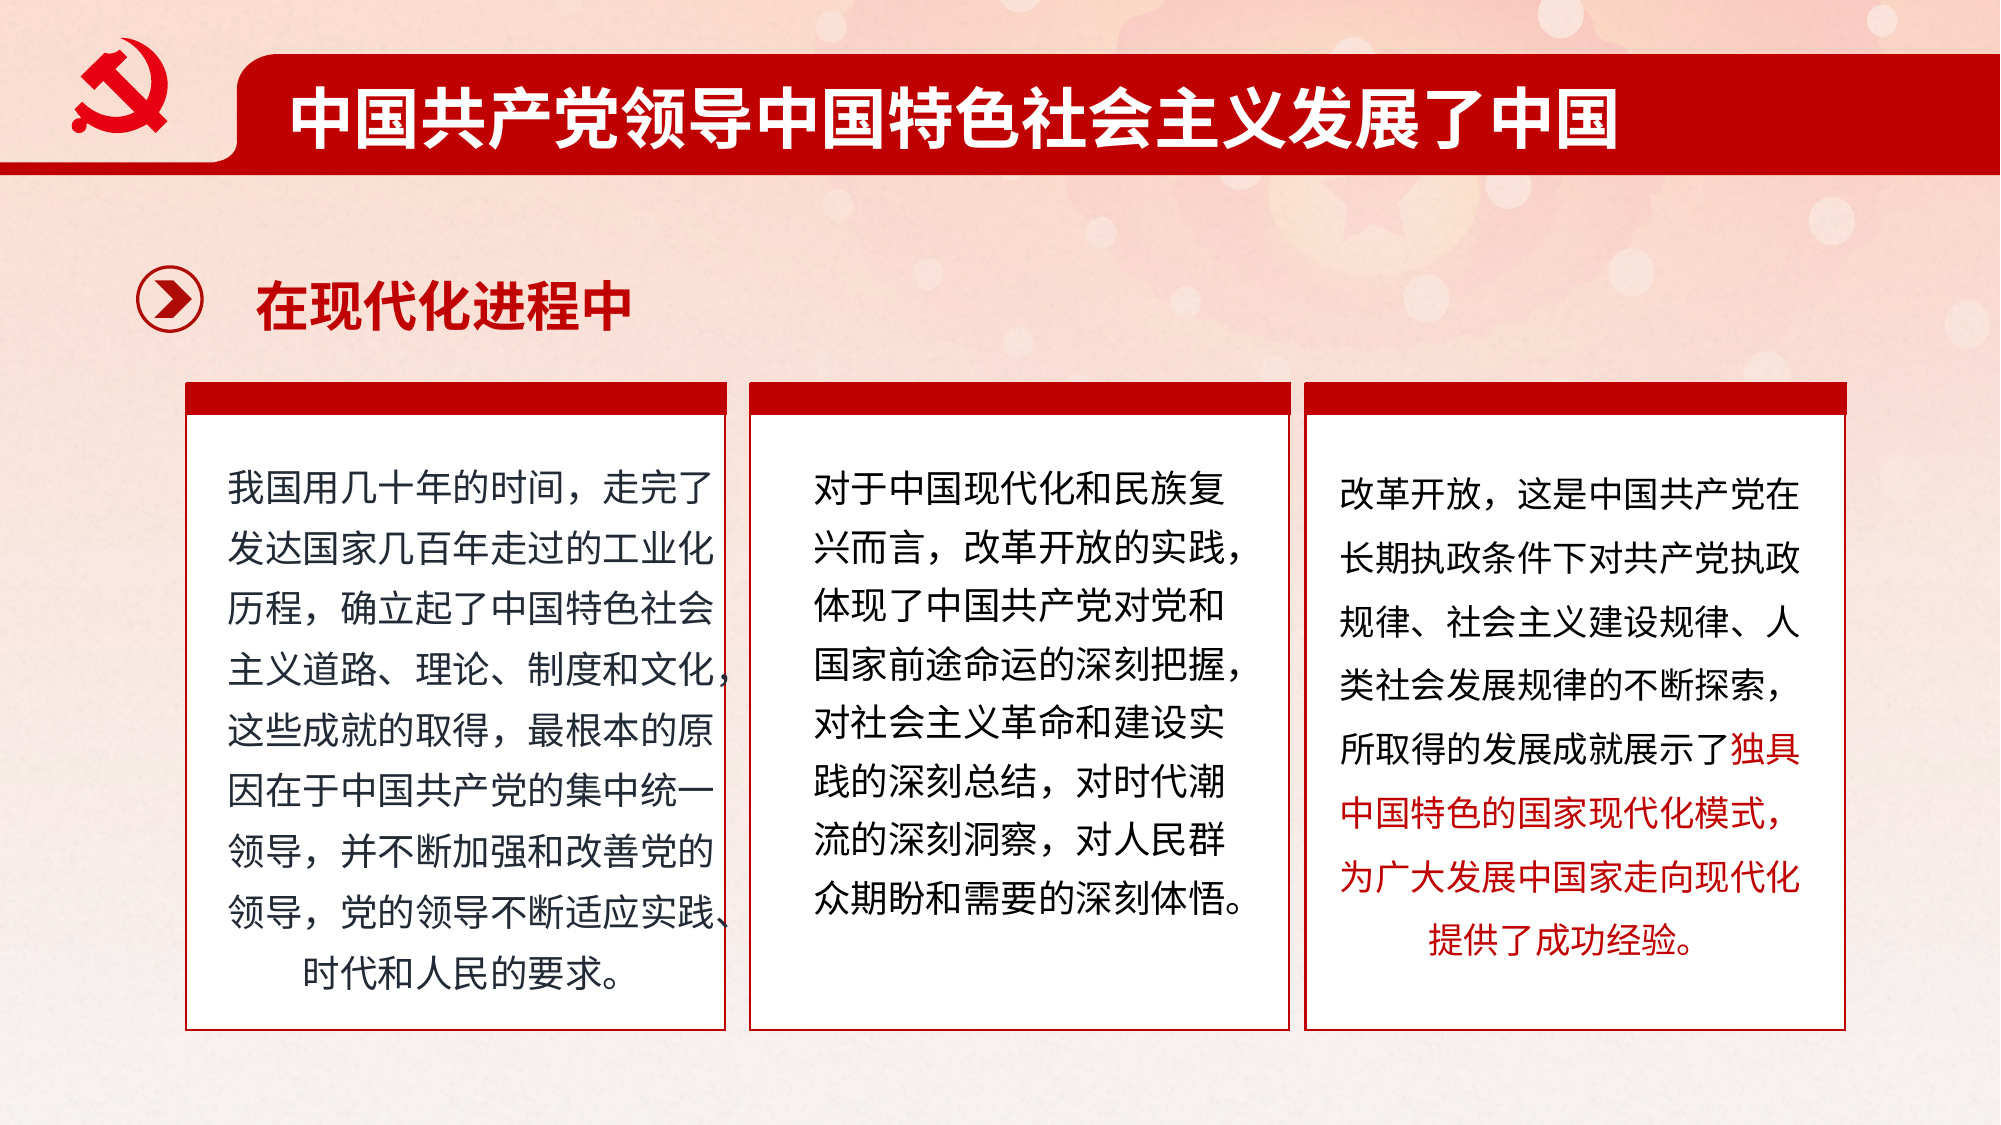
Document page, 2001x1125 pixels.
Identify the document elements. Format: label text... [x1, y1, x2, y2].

text_box [1752, 53, 2000, 177]
text_box 我国用几十年的时间，走完了发达国家几百年走过的工业化历程，确立起了中国特色社会主义道路、理论、制度和文化，这些成就的取得，最根本的原因在于中国共产党的集中统一领导，并不断加强和改善党的领导，党的领导不断适应实践、时代和人民的要求。 [727, 440, 734, 1003]
text_box 中国共产党领导中国特色社会主义发展了中国 [271, 30, 1752, 204]
text_box [136, 265, 204, 333]
text_box [0, 53, 271, 177]
text_box [71, 37, 168, 134]
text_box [749, 383, 1291, 1030]
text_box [185, 383, 727, 1030]
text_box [1305, 383, 1846, 1030]
text_box 在现代化进程中 [240, 232, 1634, 345]
